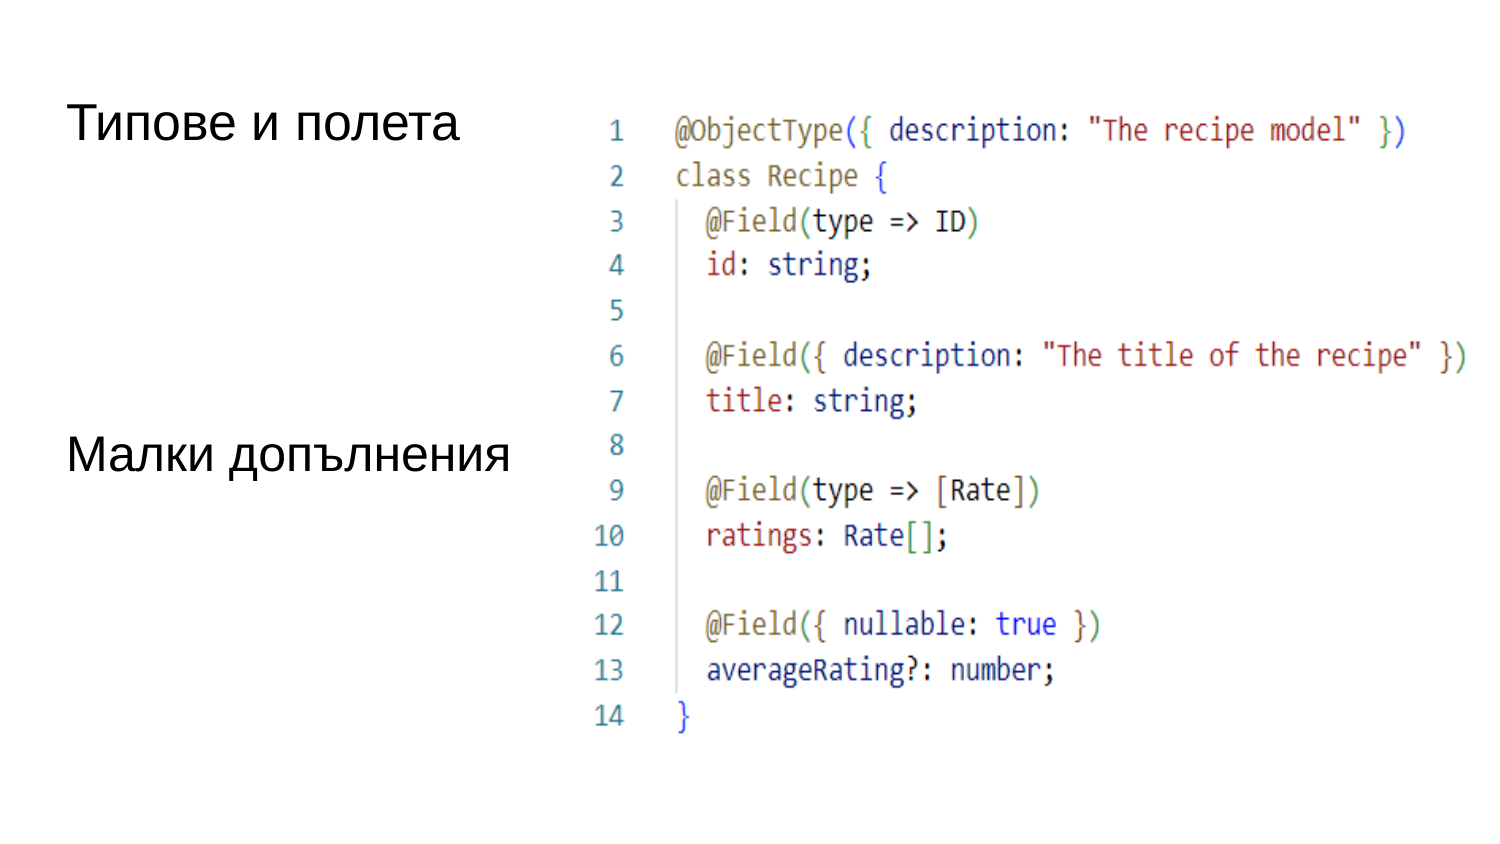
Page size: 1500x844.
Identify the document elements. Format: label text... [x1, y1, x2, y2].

title Типове и полета [51, 72, 580, 167]
list Малки допълнения [51, 413, 573, 682]
picture [578, 107, 1479, 745]
